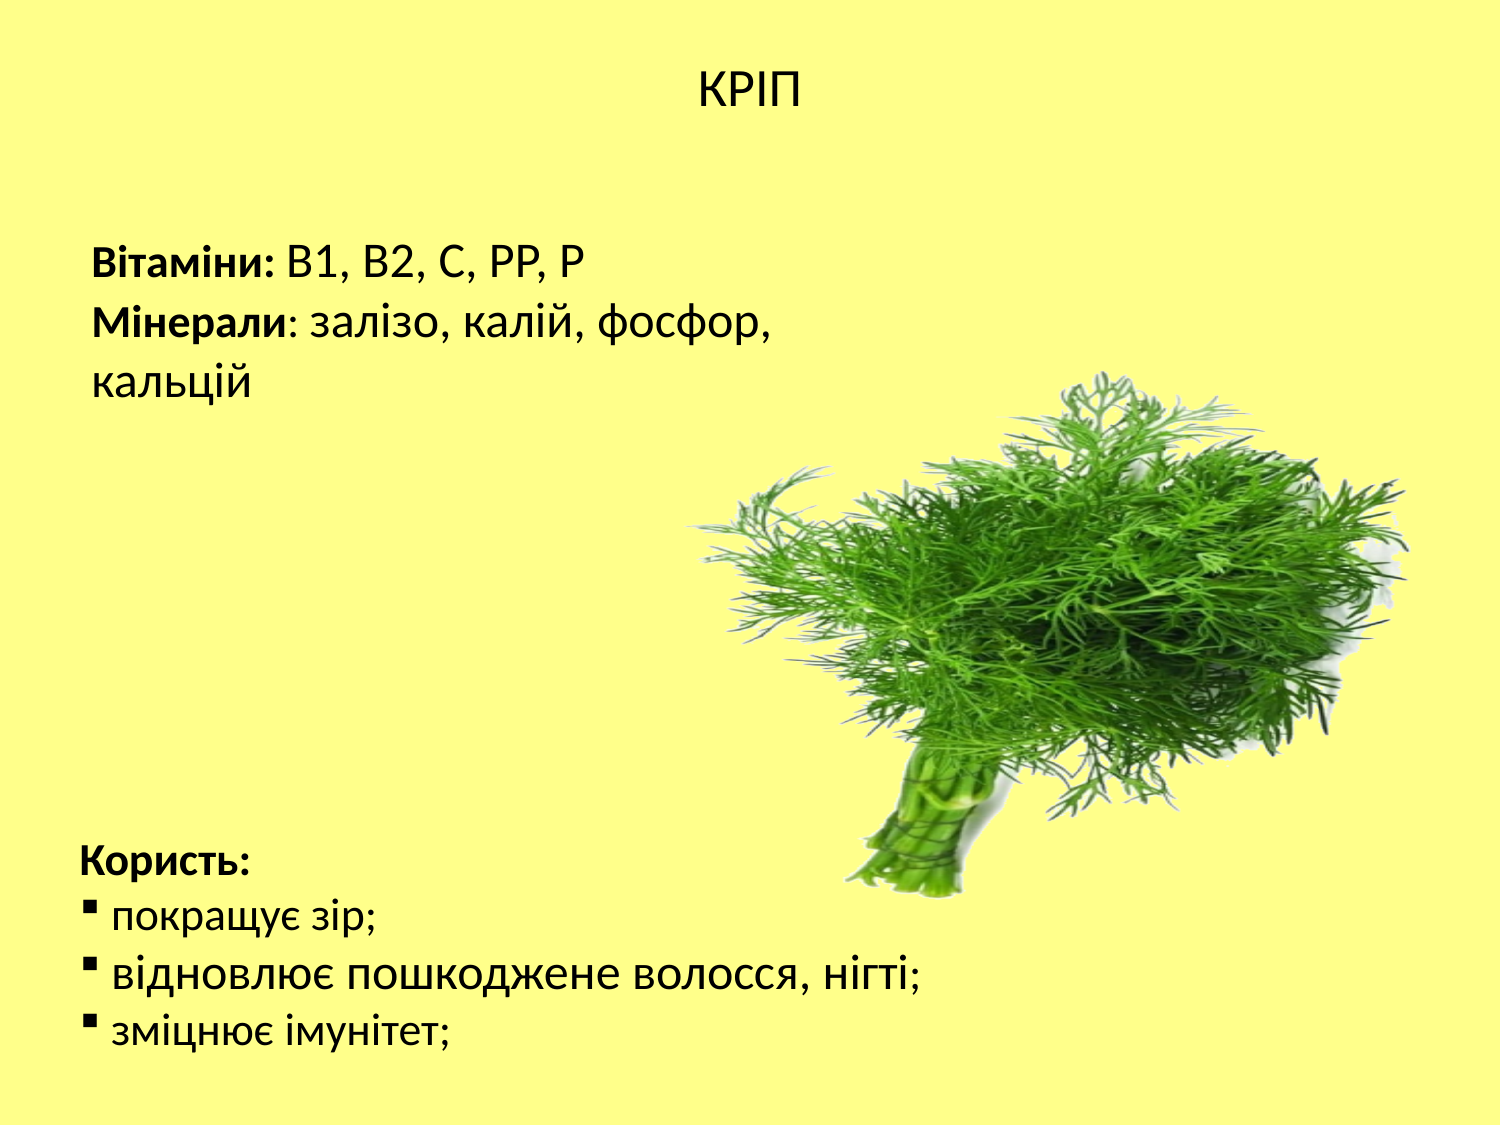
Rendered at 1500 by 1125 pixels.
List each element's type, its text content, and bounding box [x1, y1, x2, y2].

picture [669, 250, 1434, 1017]
title КРІП [75, 45, 1425, 126]
text_box Вітаміни: В1, В2, С, РР, Р Мінерали: залізо, калій, фосфор, кальцій [76, 219, 827, 415]
text_box Користь: покращує зір; відновлює пошкоджене волосся, нігті; зміцнює імунітет; [64, 822, 987, 1062]
